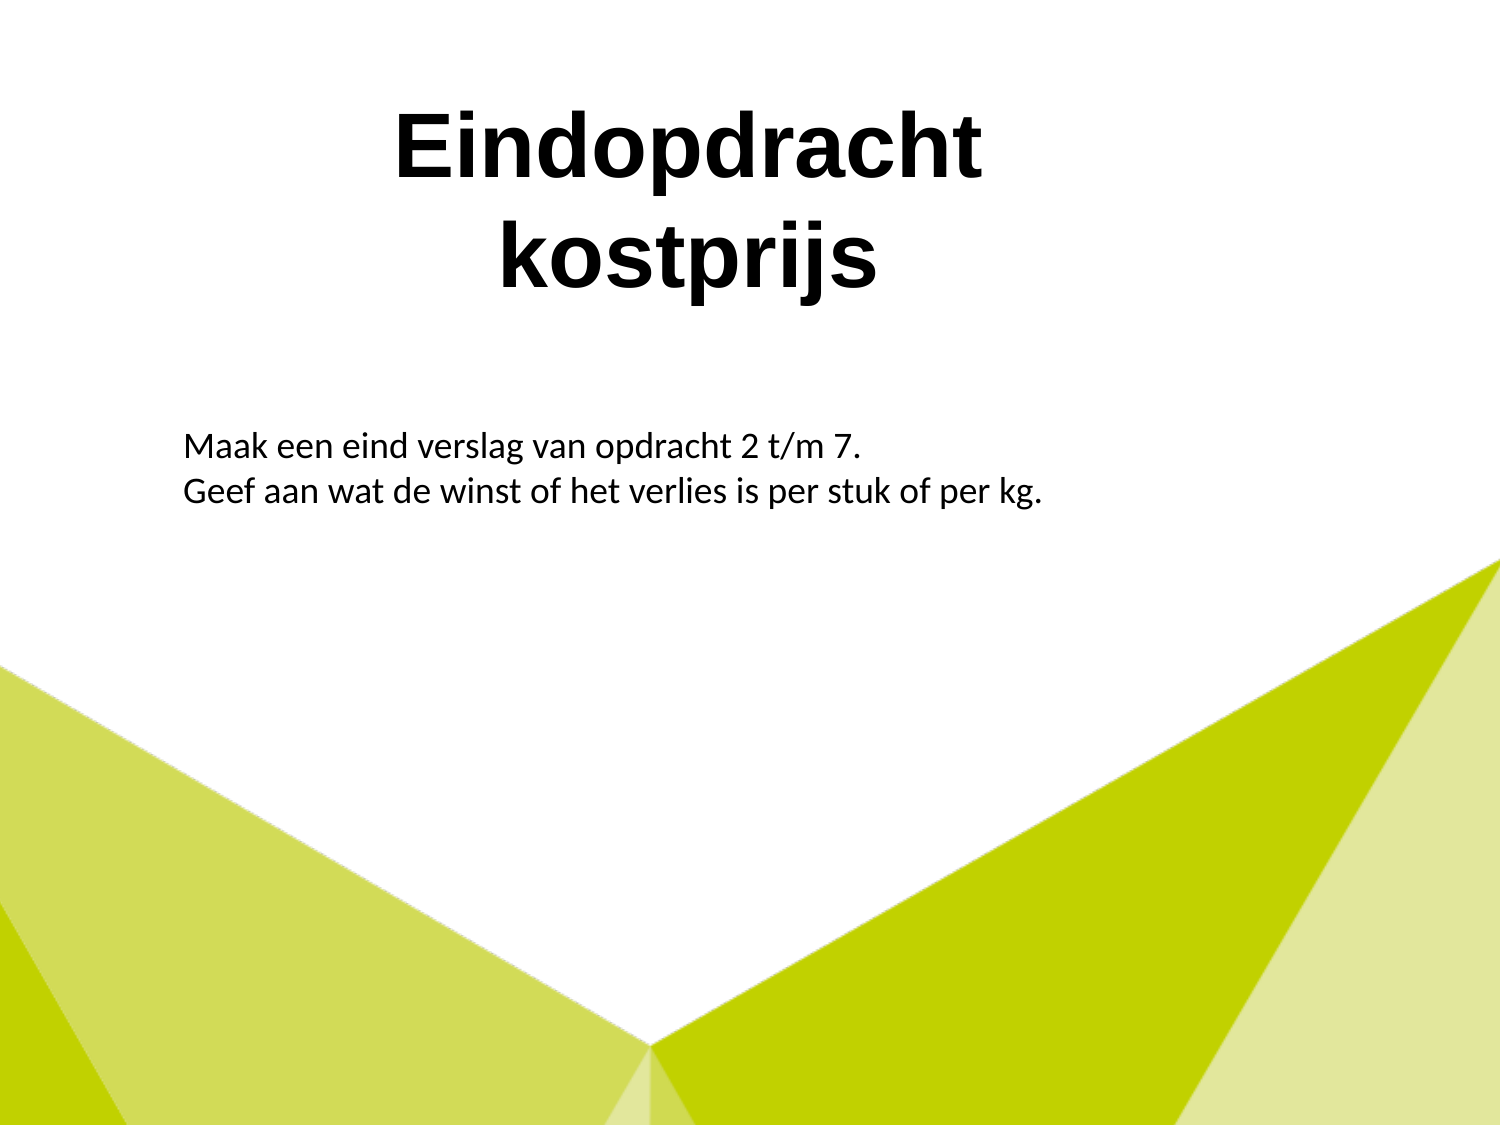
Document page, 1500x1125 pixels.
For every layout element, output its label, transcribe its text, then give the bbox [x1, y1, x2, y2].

text_box [73, 270, 1462, 377]
text_box Maak een eind verslag van opdracht 2 t/m 7. Geef aan wat de winst of het verlies is per stuk of per kg. [168, 413, 1239, 483]
text_box Eindopdracht kostprijs [202, 78, 1175, 270]
picture [0, 485, 1500, 1125]
